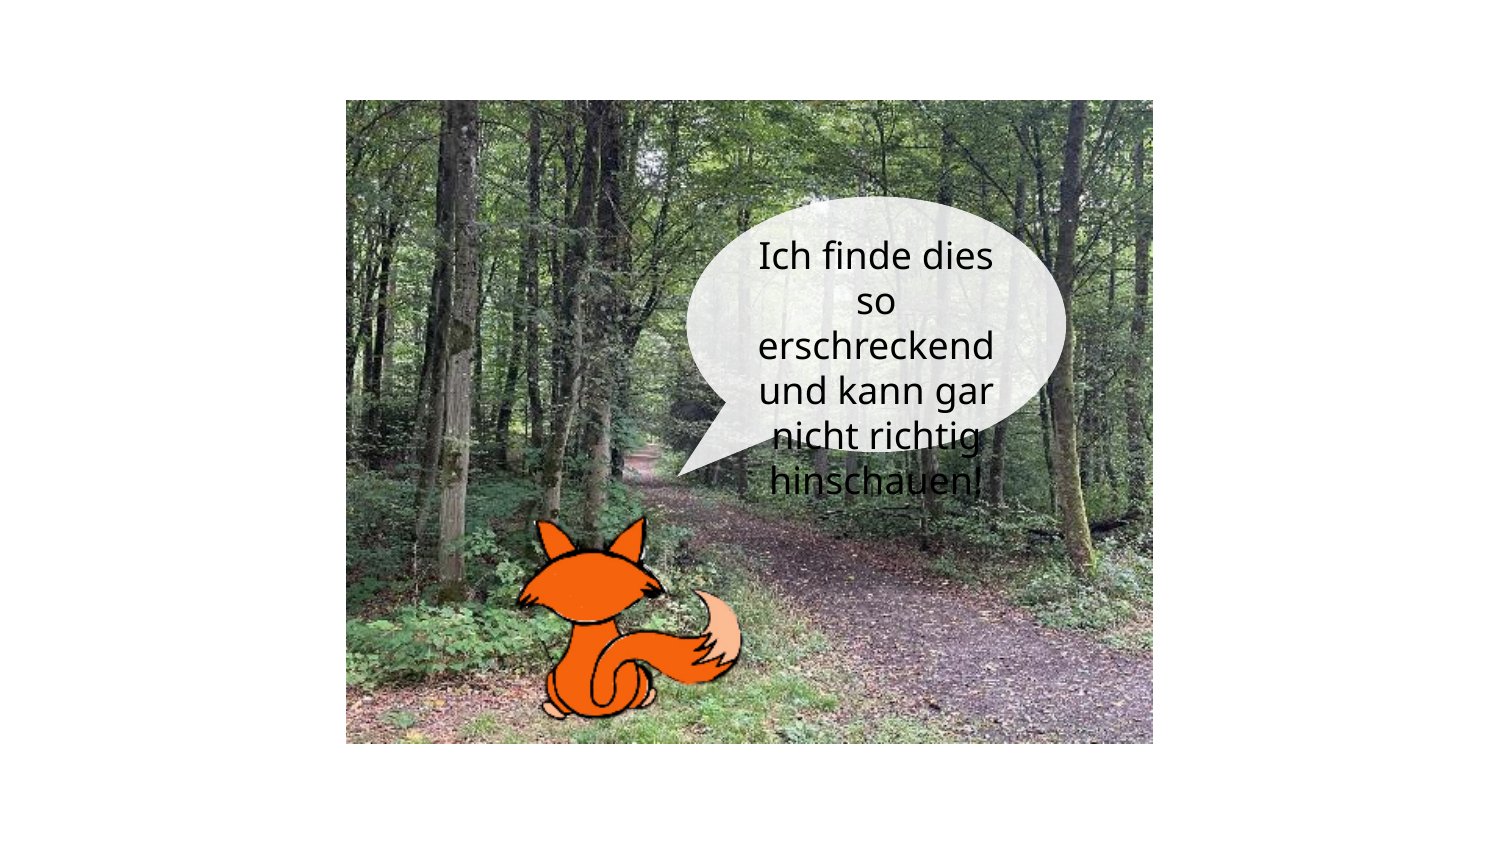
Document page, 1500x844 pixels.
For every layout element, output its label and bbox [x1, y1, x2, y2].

text_box [346, 100, 1153, 744]
